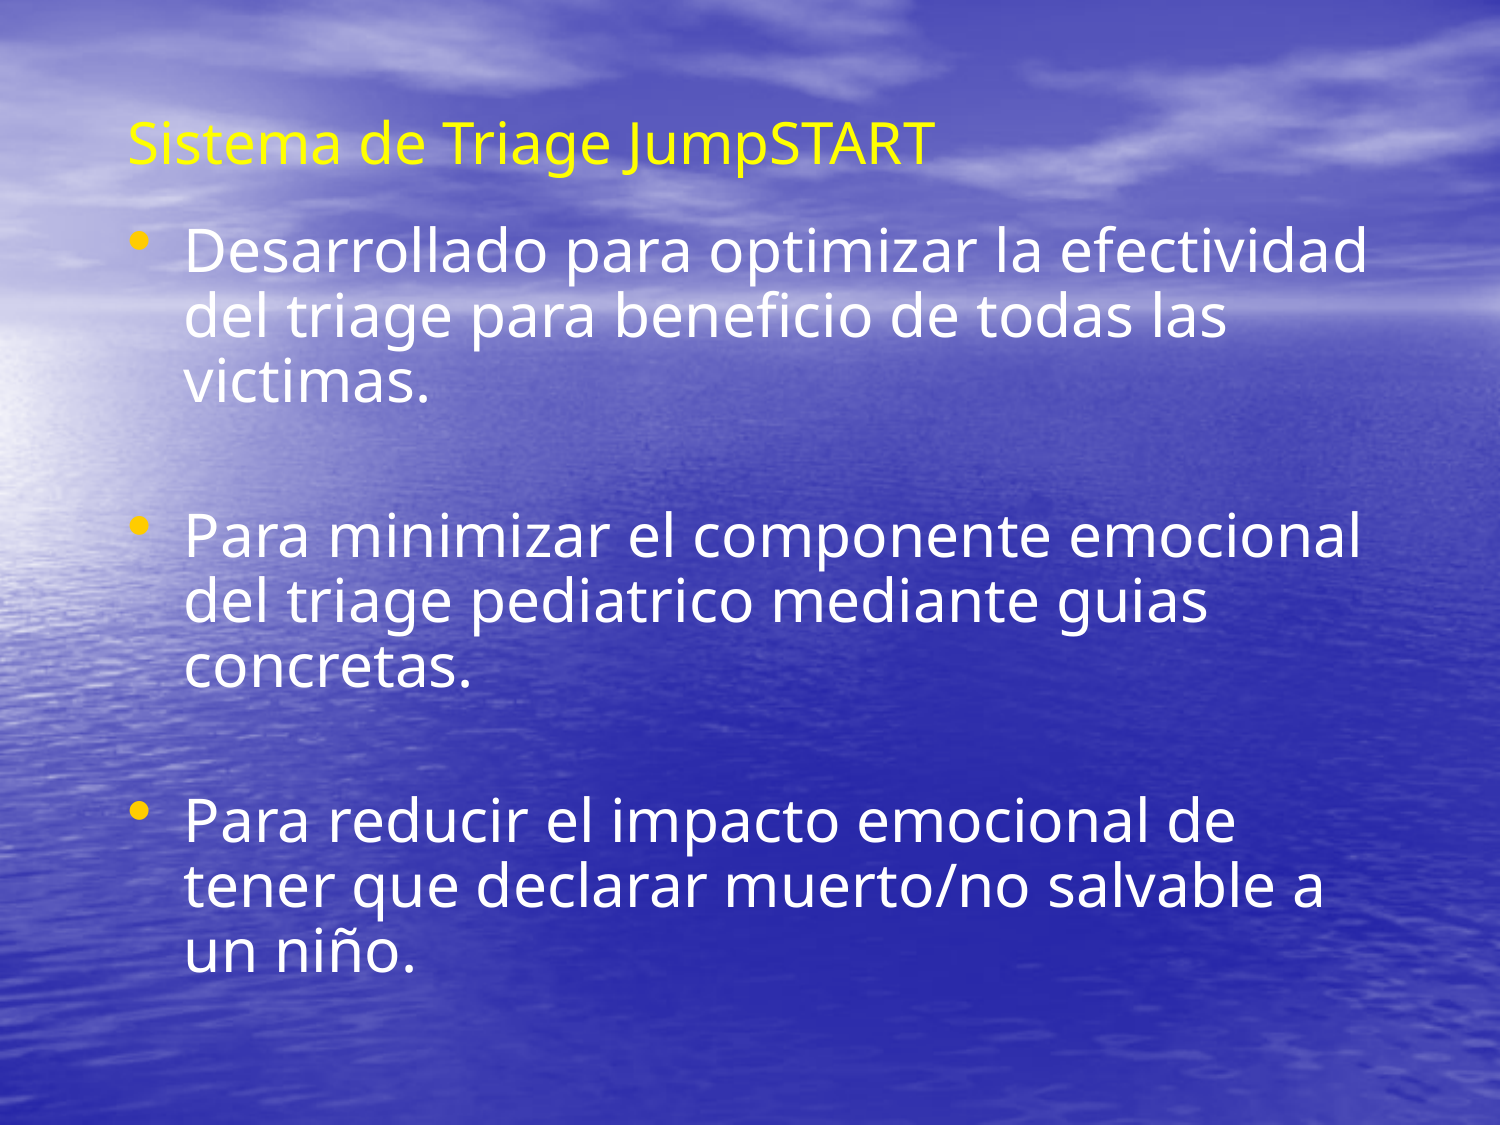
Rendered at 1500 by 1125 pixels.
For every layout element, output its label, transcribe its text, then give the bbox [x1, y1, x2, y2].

title Sistema de Triage JumpSTART [112, 47, 1388, 212]
list Desarrollado para optimizar la efectividad del triage para beneficio de todas las victimas. Para minimizar el componente emocional del triage pediatrico mediante guias concretas. Para reducir el impacto emocional de tener que declarar muerto/no salvable a un niño. [112, 212, 1388, 888]
